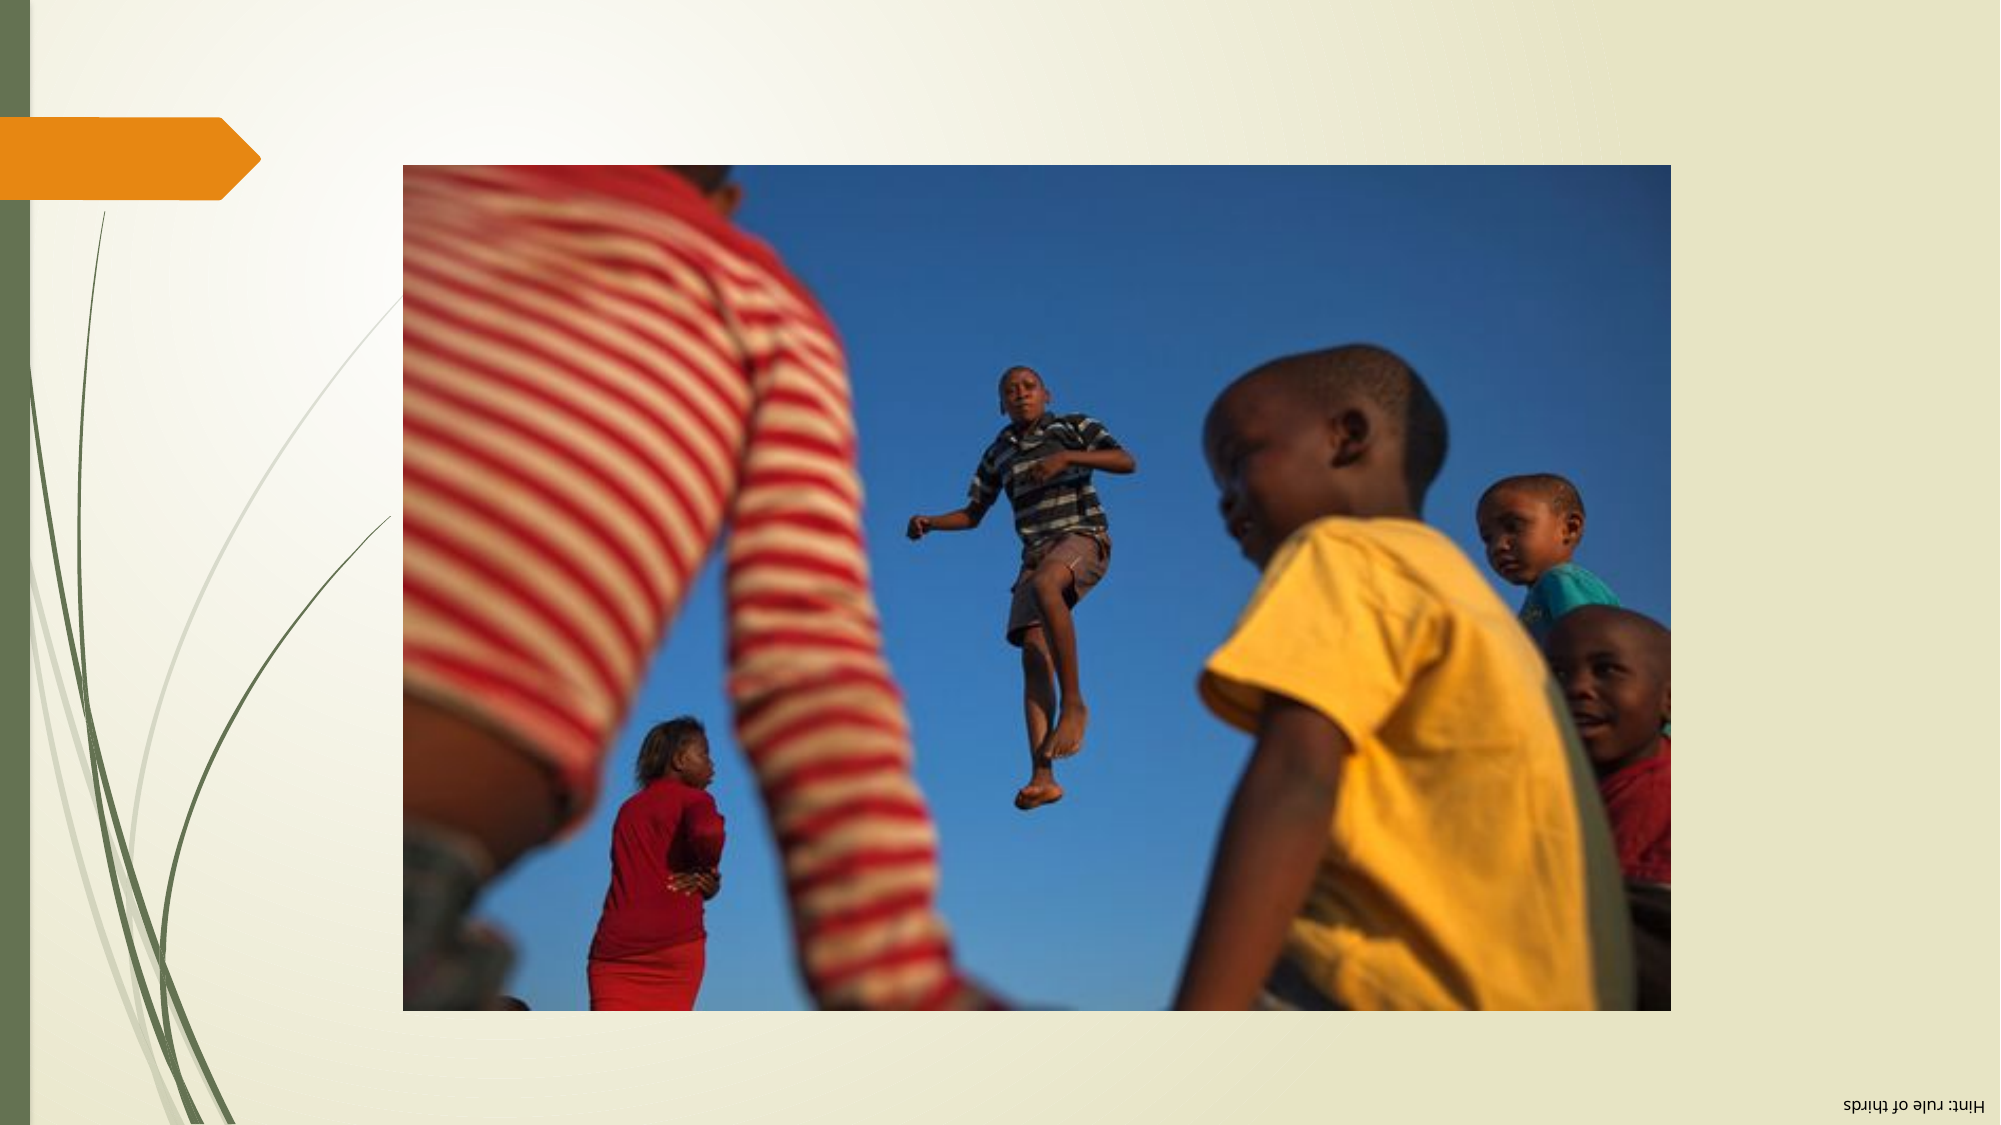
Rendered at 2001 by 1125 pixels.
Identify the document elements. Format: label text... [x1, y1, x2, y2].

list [402, 165, 1671, 1011]
text_box Hint: rule of thirds [1585, 1090, 2000, 1125]
